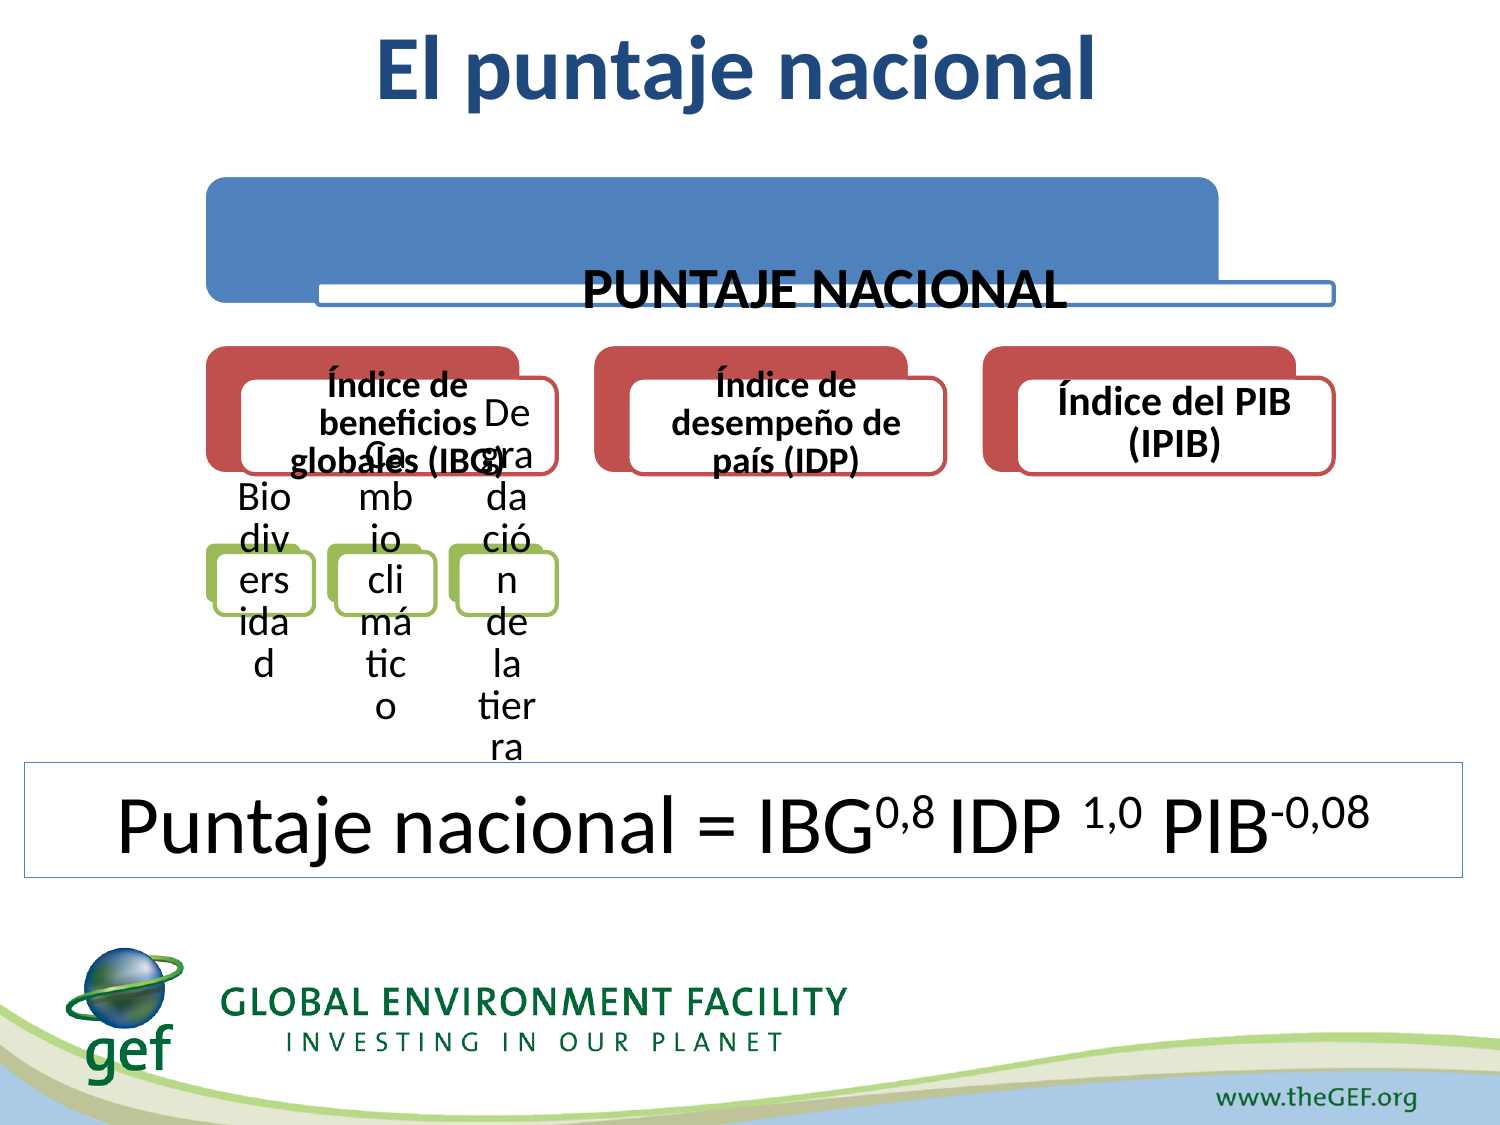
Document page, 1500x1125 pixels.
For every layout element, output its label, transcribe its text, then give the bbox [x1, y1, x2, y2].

text_box Puntaje nacional = IBG0,8 IDP 1,0 PIB-0,08 [24, 762, 1463, 878]
title El puntaje nacional [62, 0, 1413, 126]
picture [0, 920, 1500, 1125]
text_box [62, 174, 1476, 813]
